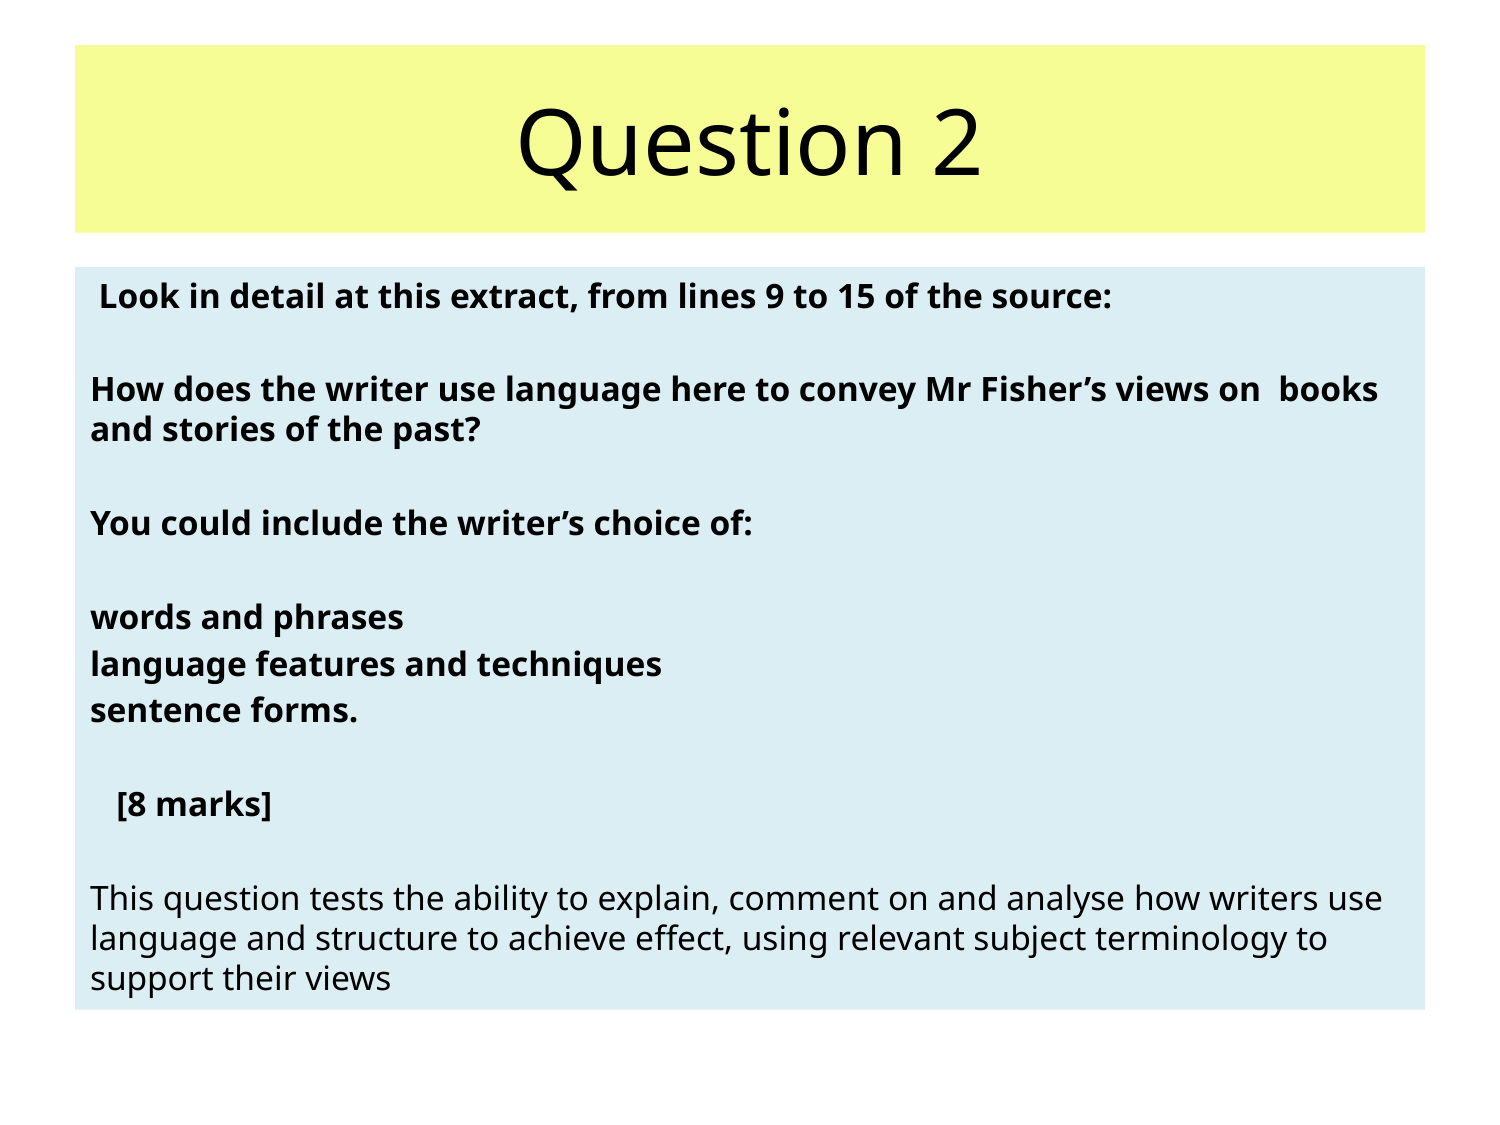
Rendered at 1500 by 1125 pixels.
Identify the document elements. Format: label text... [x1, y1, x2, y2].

title Question 2 [75, 45, 1425, 233]
list Look in detail at this extract, from lines 9 to 15 of the source: How does the writer use language here to convey Mr Fisher’s views on books and stories of the past? You could include the writer’s choice of: words and phrases language features and techniques sentence forms. [8 marks] This question tests the ability to explain, comment on and analyse how writers use language and structure to achieve effect, using relevant subject terminology to support their views [75, 267, 1425, 1010]
